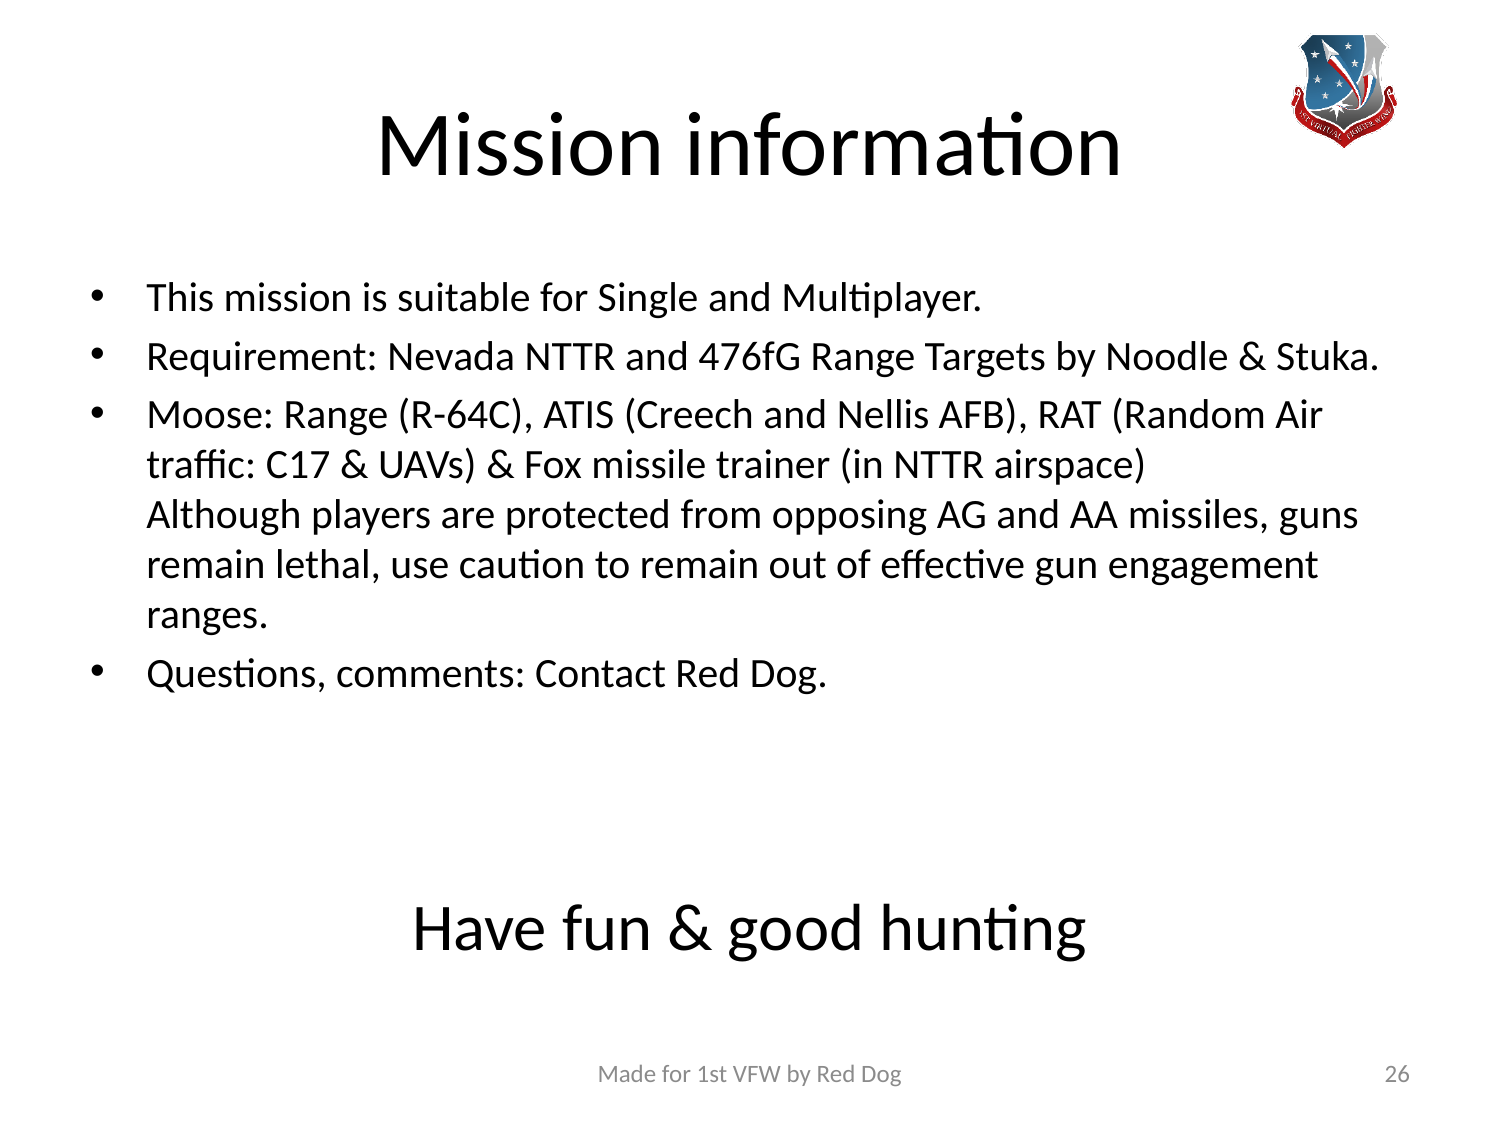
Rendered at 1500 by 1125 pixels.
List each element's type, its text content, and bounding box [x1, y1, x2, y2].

title Mission information [75, 45, 1425, 233]
picture [1262, 3, 1426, 180]
footer Made for 1st VFW by Red Dog [512, 1042, 988, 1103]
list This mission is suitable for Single and Multiplayer. Requirement: Nevada NTTR and 476fG Range Targets by Noodle & Stuka. Moose: Range (R-64C), ATIS (Creech and Nellis AFB), RAT (Random Air traffic: C17 & UAVs) & Fox missile trainer (in NTTR airspace) Although players are protected from opposing AG and AA missiles, guns remain lethal, use caution to remain out of effective gun engagement ranges. Questions, comments: Contact Red Dog. Have fun & good hunting [75, 262, 1425, 1005]
slide_number 26 [1074, 1042, 1425, 1103]
